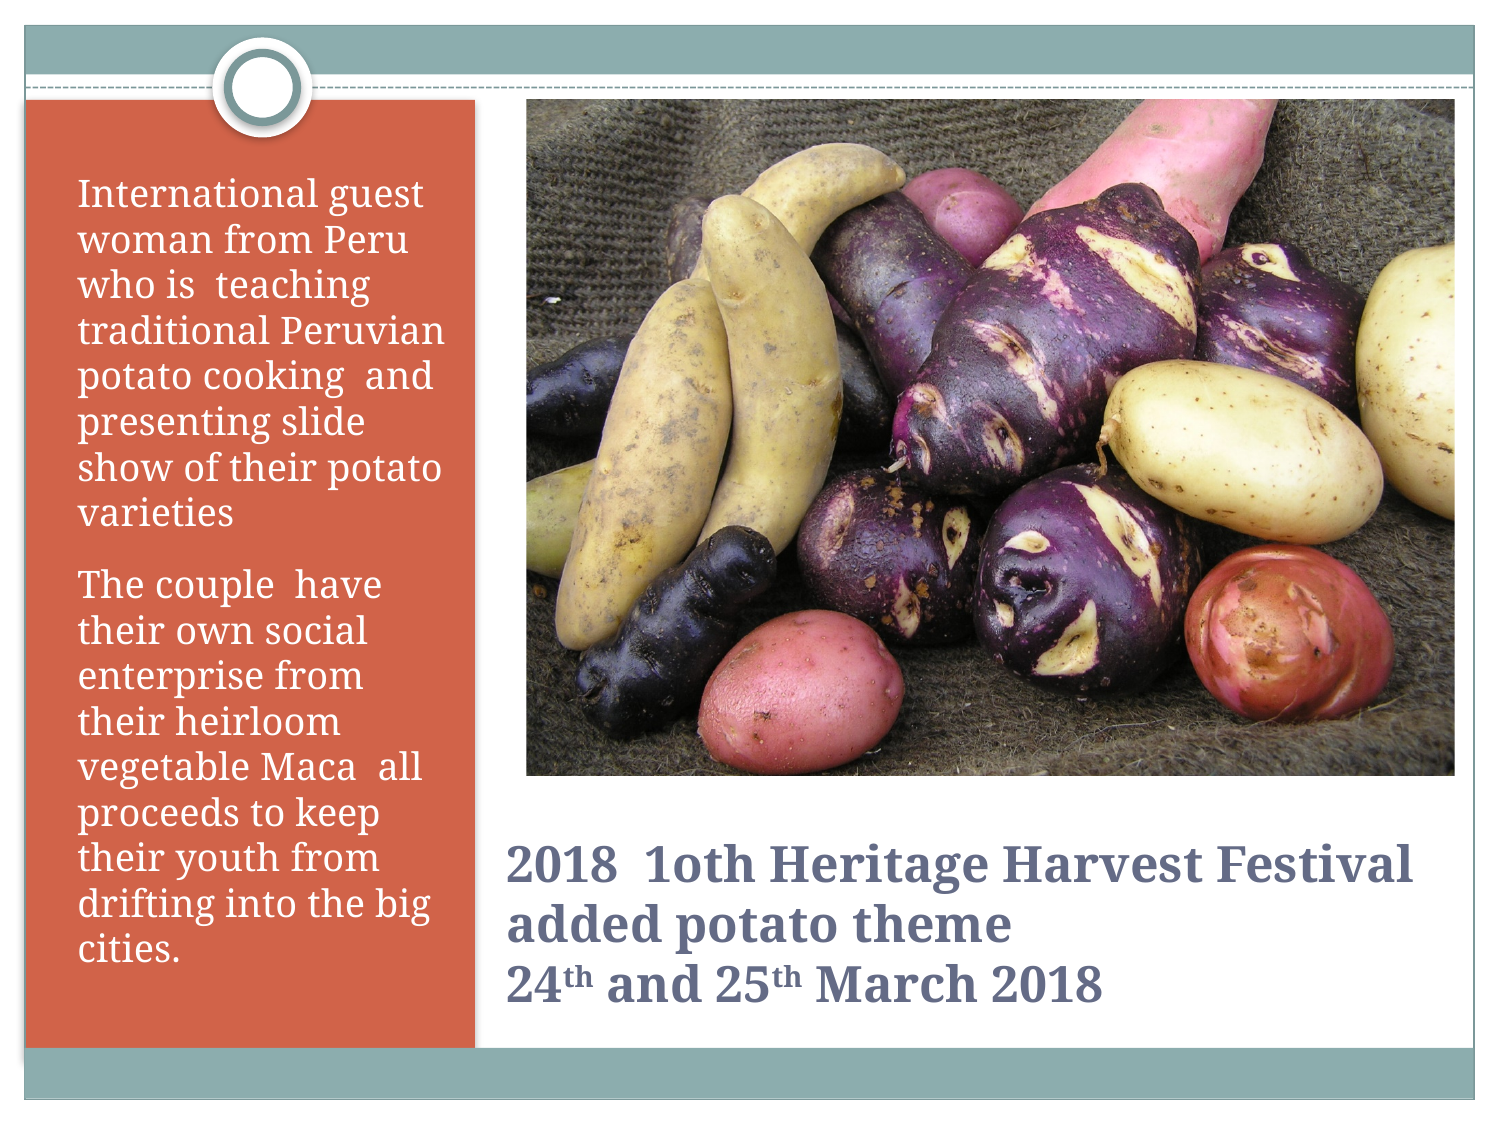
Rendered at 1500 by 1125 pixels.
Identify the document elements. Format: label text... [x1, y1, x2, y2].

picture [526, 99, 1455, 776]
title 2018 1oth Heritage Harvest Festival added potato theme 24th and 25th March 2018 [492, 825, 1455, 1025]
list International guest woman from Peru who is teaching traditional Peruvian potato cooking and presenting slide show of their potato varieties The couple have their own social enterprise from their heirloom vegetable Maca all proceeds to keep their youth from drifting into the big cities. [62, 162, 463, 1025]
